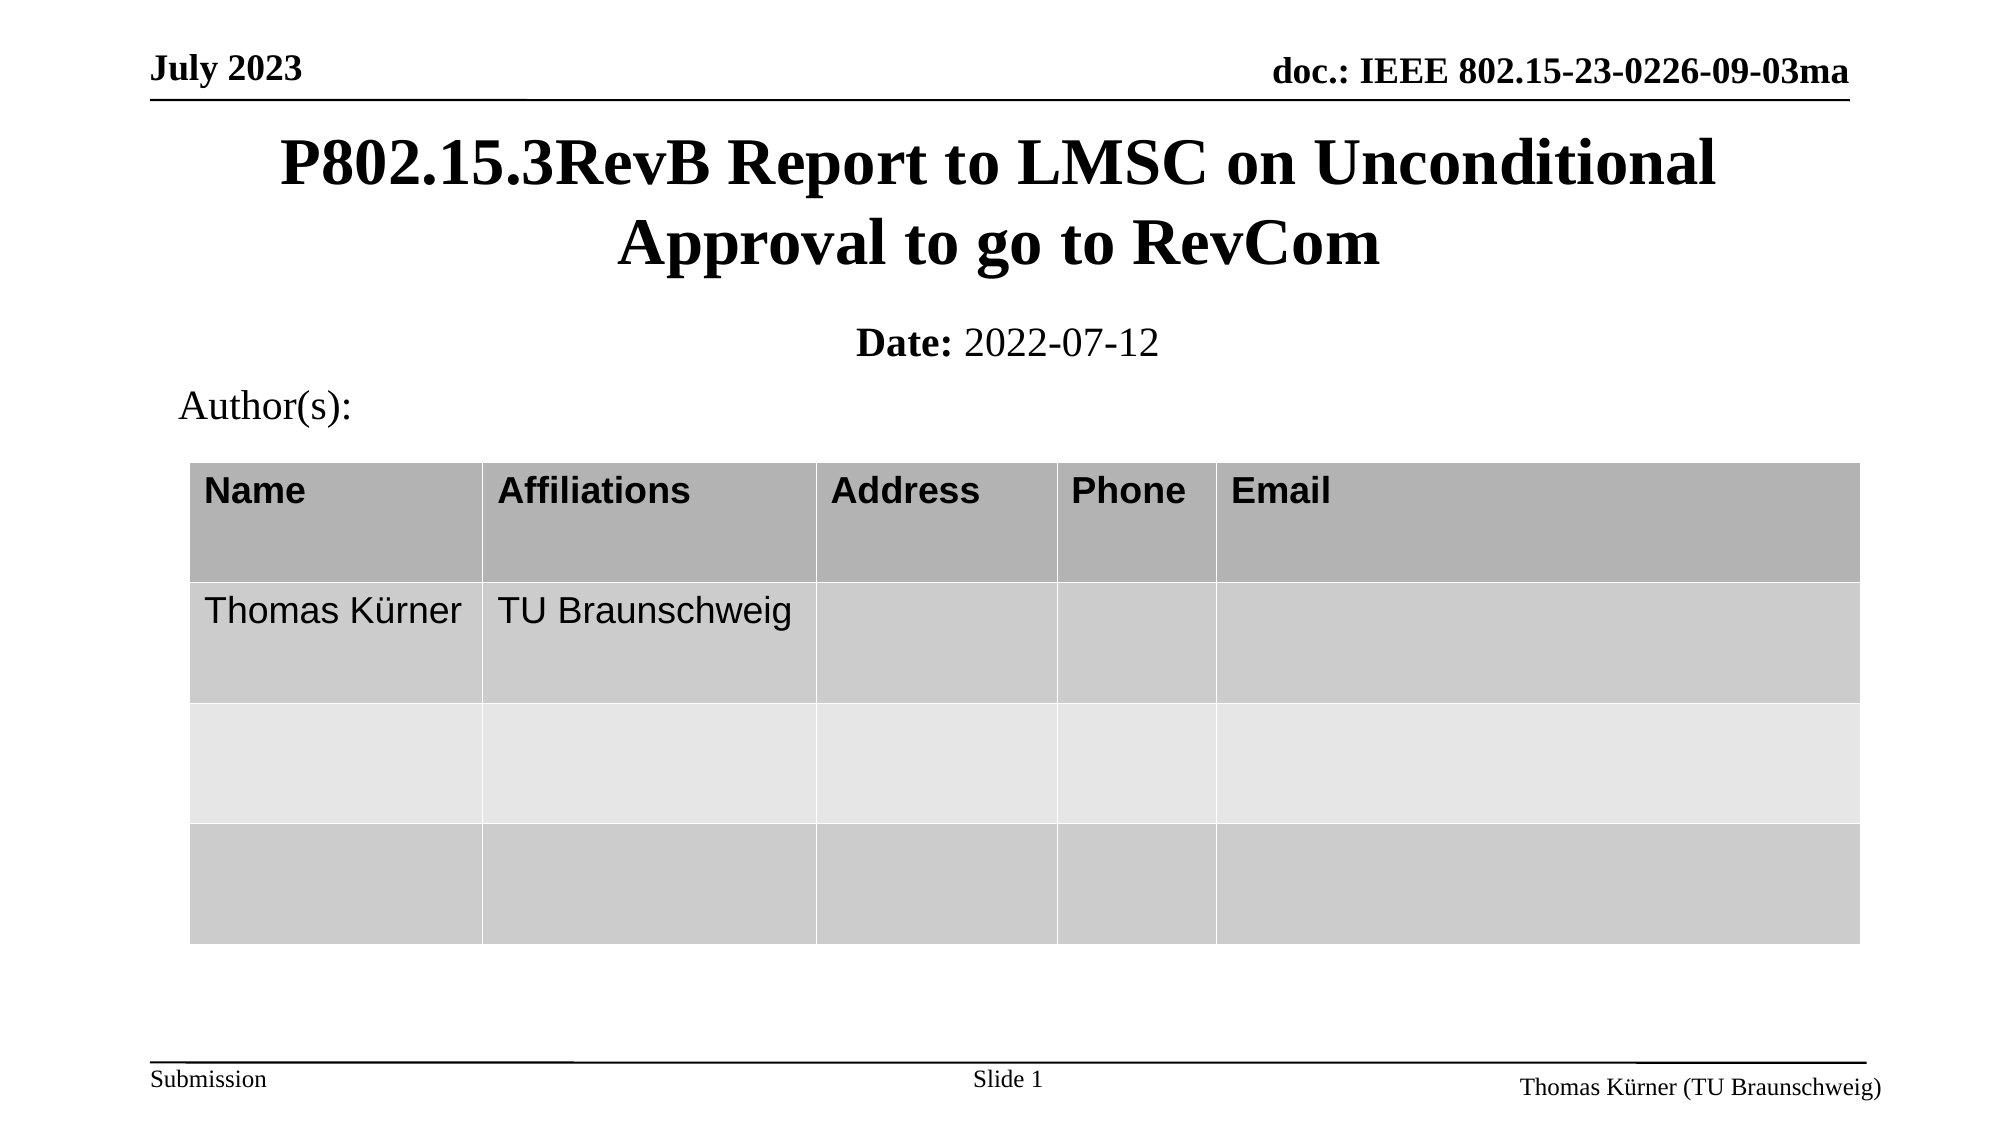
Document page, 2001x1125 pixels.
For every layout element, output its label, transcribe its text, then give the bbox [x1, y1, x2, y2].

table_cell [1058, 704, 1216, 823]
table_cell [1058, 583, 1216, 703]
table_cell [1058, 824, 1216, 944]
table_header Address [817, 463, 1057, 582]
table_cell Thomas Kürner [190, 583, 482, 703]
table_cell [1217, 583, 1860, 703]
table_cell [483, 704, 816, 823]
table_header Affiliations [483, 463, 816, 582]
table_cell [190, 704, 482, 823]
table_header Name [190, 463, 482, 582]
table_cell [190, 824, 482, 944]
title P802.15.3RevB Report to LMSC on Unconditional Approval to go to RevCom [149, 76, 1851, 319]
table_cell [483, 824, 816, 944]
slide_number Slide 1 [950, 1061, 1067, 1123]
table_cell [1217, 704, 1860, 823]
table_cell [817, 583, 1057, 703]
table_header Phone [1058, 463, 1216, 582]
table_header Email [1217, 463, 1860, 582]
text_box Author(s): [162, 369, 401, 433]
table_cell TU Braunschweig [483, 583, 816, 703]
subtitle Date: 2022-07-12 [307, 306, 1709, 386]
table_cell [1217, 824, 1860, 944]
table_cell [817, 704, 1057, 823]
table_cell [817, 824, 1057, 944]
